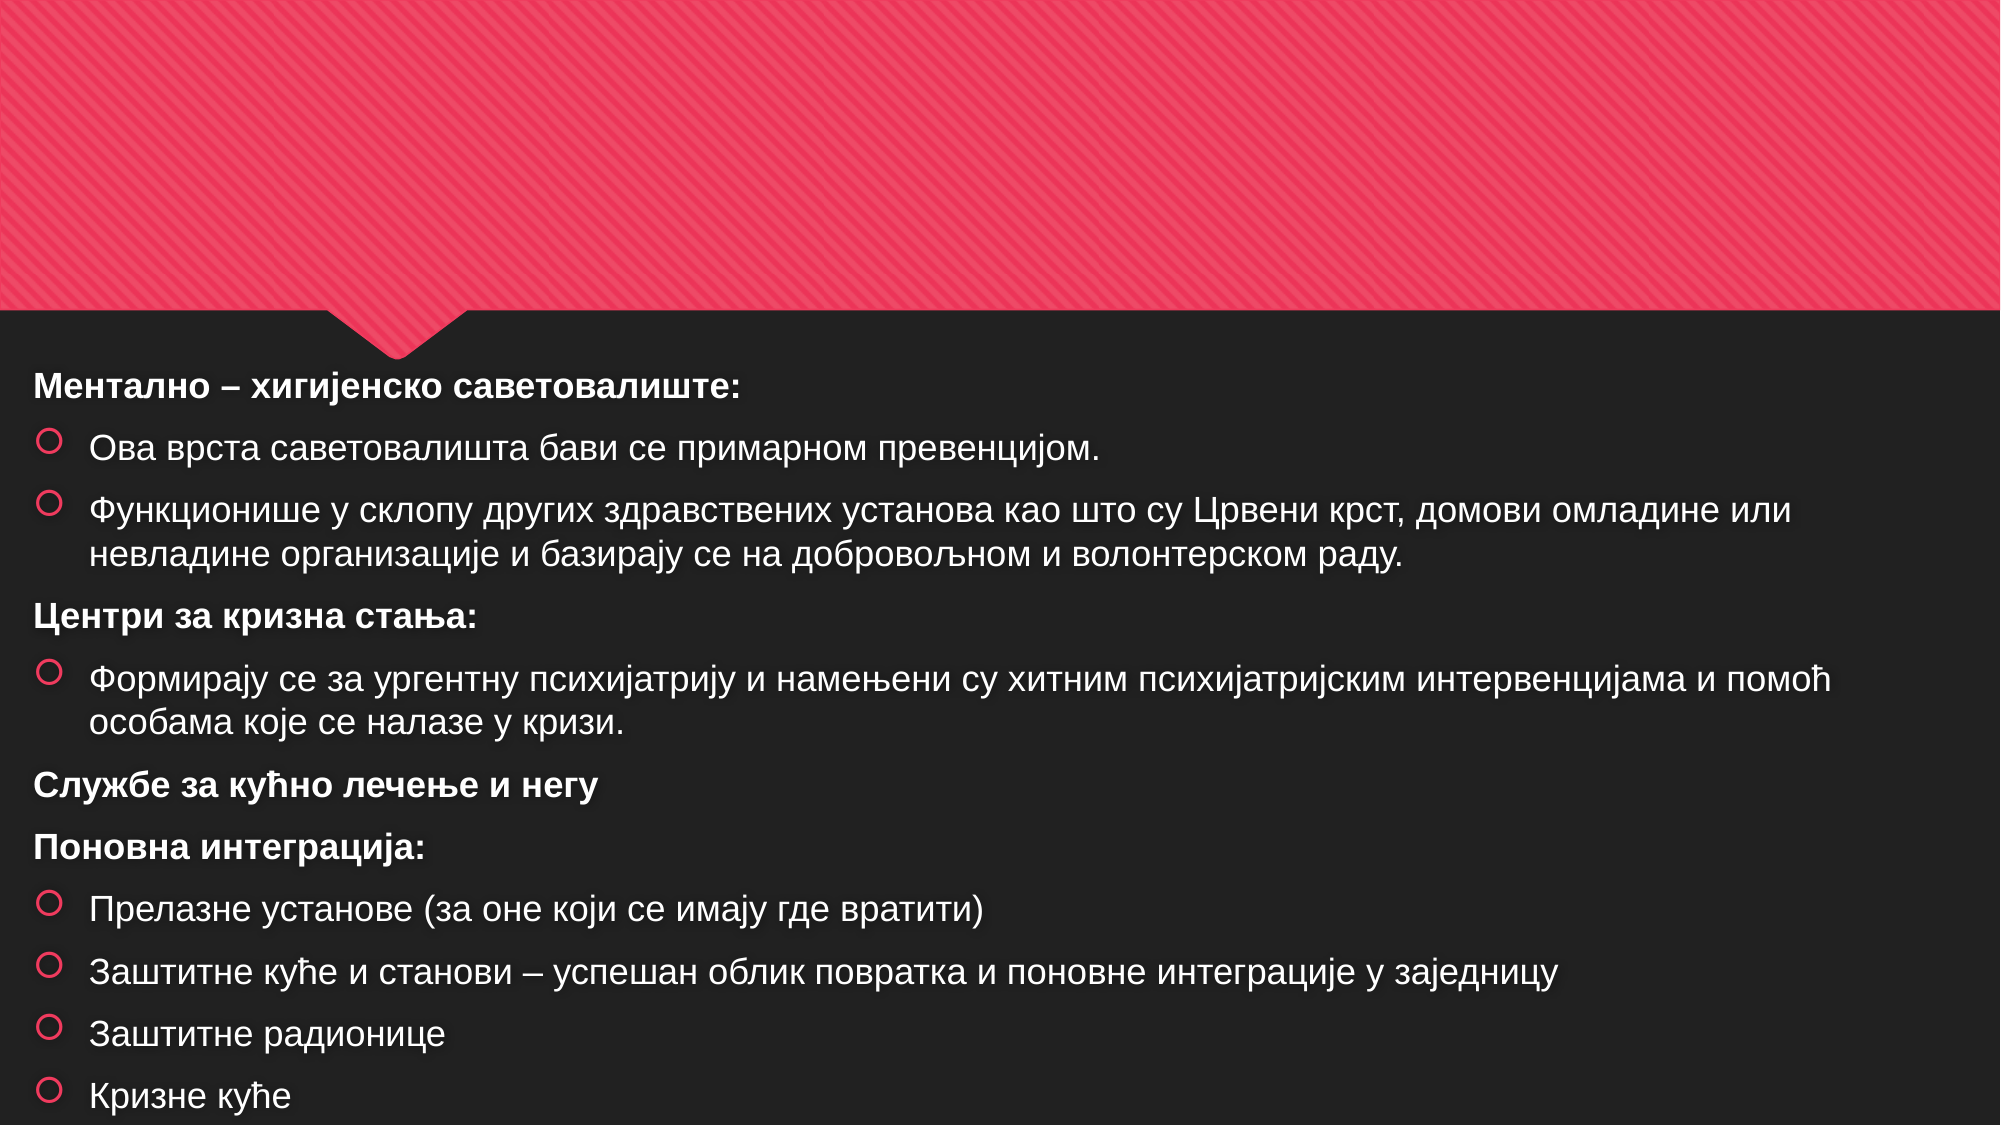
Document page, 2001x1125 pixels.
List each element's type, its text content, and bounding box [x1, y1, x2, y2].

list Ментално – хигијенско саветовалиште: Ова врста саветовалишта бави се примарном превенцијом. Функционише у склопу других здравствених установа као што су Црвени крст, домови омладине или невладине организације и базирају се на добровољном и волонтерском раду. Центри за кризна стања: Формирају се за ургентну психијатрију и намењени су хитним психијатријским интервенцијама и помоћ особама које се налазе у кризи. Службе за кућно лечење и негу Поновна интеграција: Прелазне установе (за оне који се имају где вратити) Заштитне куће и станови – успешан облик повратка и поновне интеграције у заједницу Заштитне радионице Кризне куће [18, 354, 1982, 1125]
